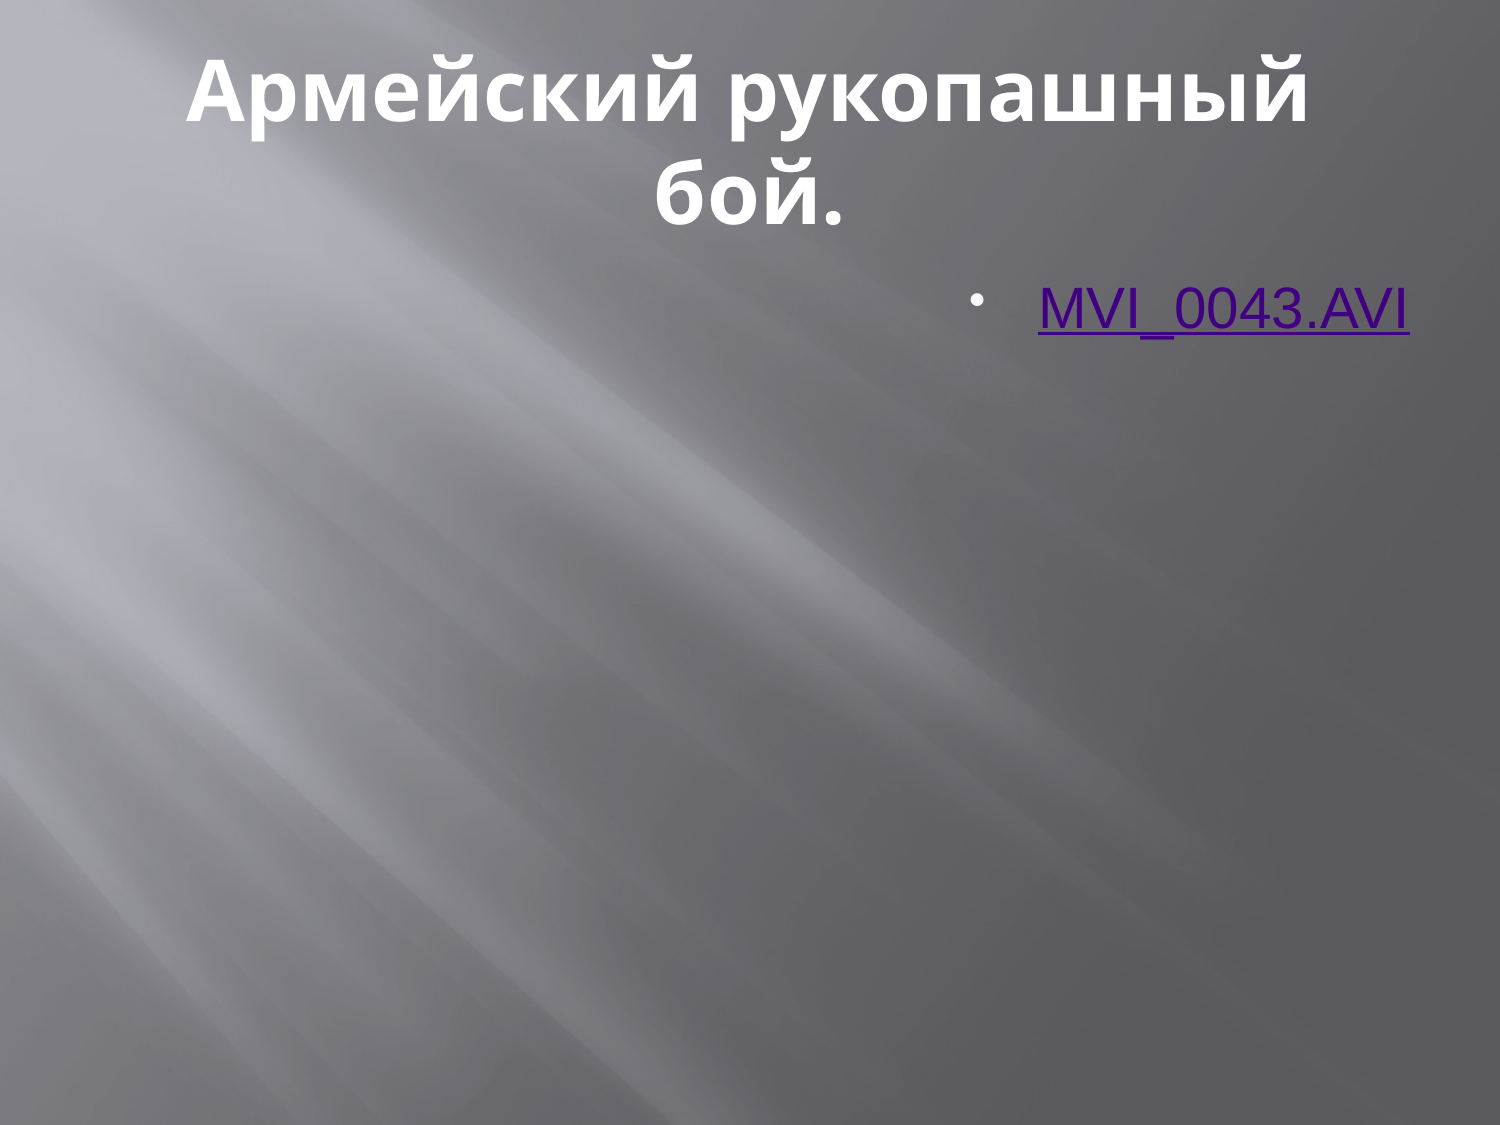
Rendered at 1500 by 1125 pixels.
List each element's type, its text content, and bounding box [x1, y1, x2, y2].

title Армейский рукопашный бой. [75, 45, 1425, 233]
list MVI_0043.AVI [74, 262, 1426, 1036]
